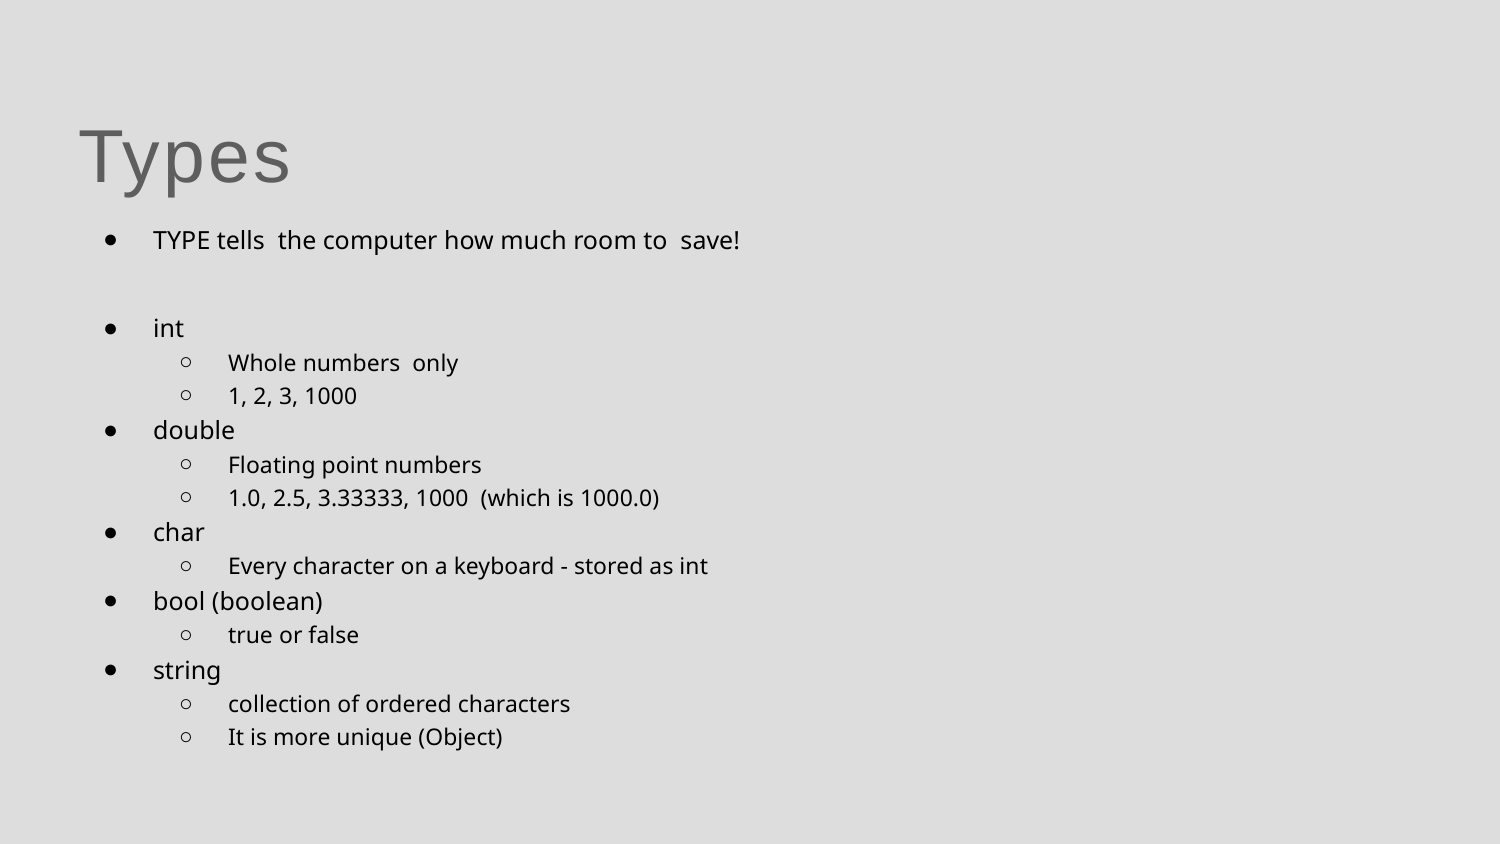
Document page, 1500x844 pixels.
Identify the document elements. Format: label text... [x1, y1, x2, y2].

list TYPE tells the computer how much room to save! int Whole numbers only 1, 2, 3, 1000 double Floating point numbers 1.0, 2.5, 3.33333, 1000 (which is 1000.0) char Every character on a keyboard - stored as int bool (boolean) true or false string collection of ordered characters It is more unique (Object) [68, 208, 871, 767]
title Types [66, 96, 1434, 211]
